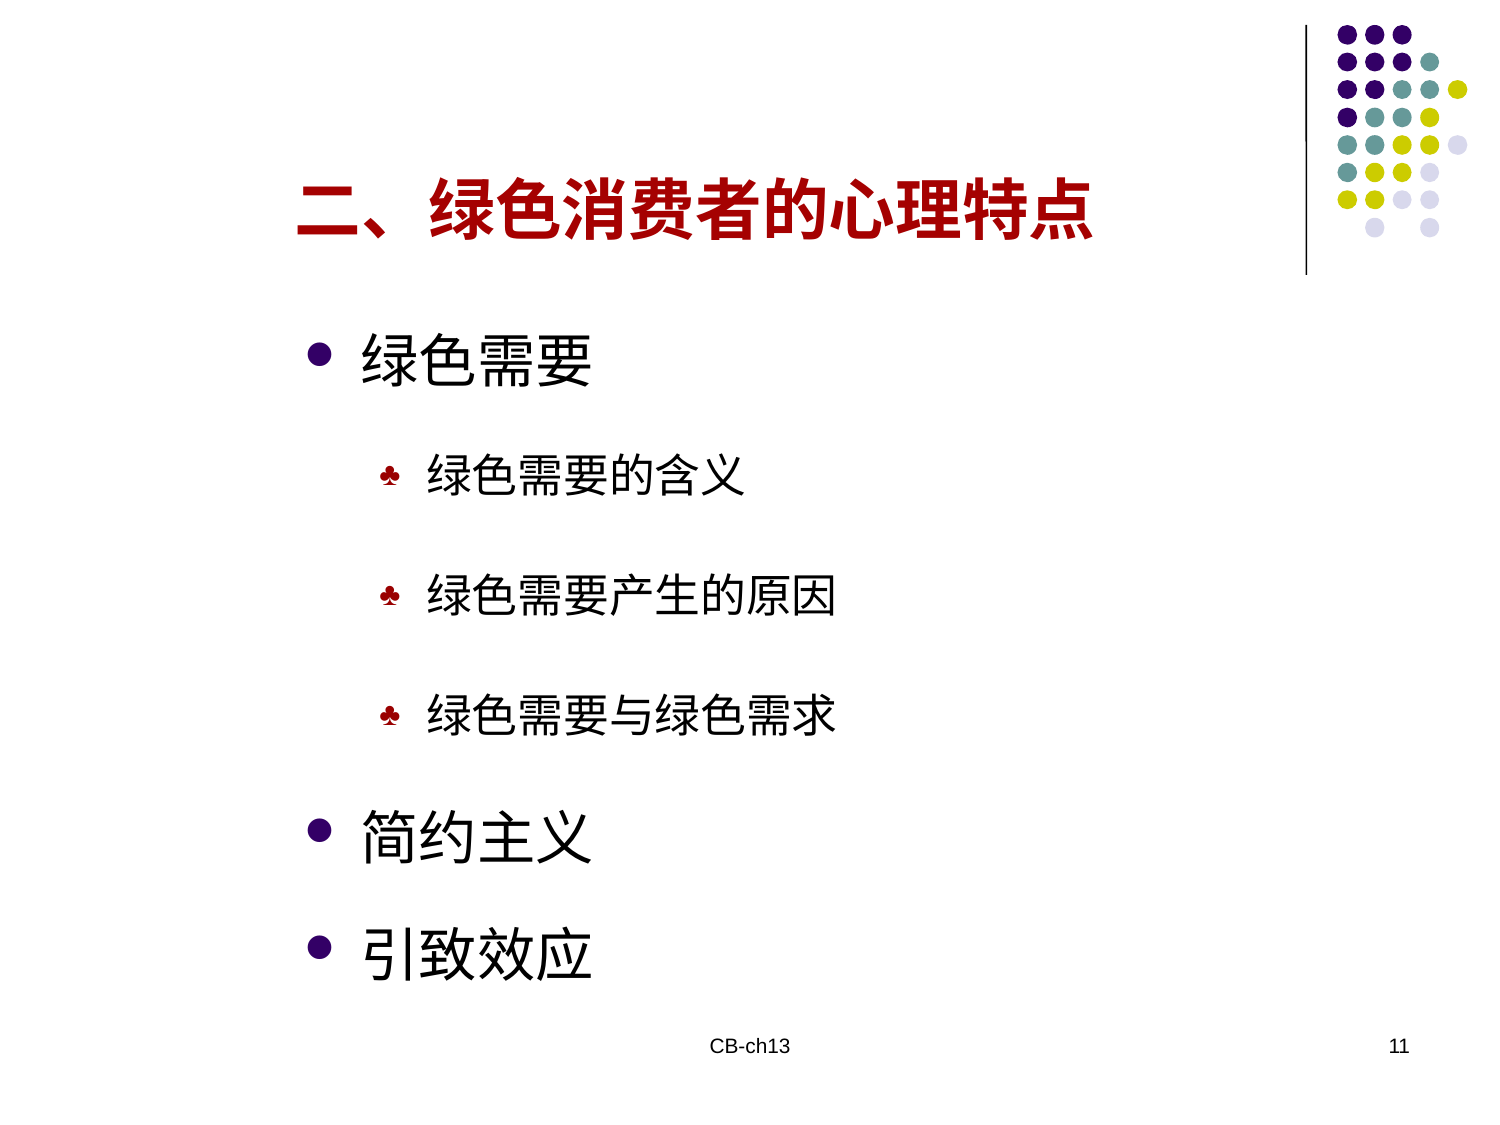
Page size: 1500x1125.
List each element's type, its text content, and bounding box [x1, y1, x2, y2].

slide_number 11 [1074, 1024, 1426, 1101]
footer CB-ch13 [512, 1024, 988, 1101]
title 二、绿色消费者的心理特点 [76, 101, 1315, 315]
list 绿色需要 绿色需要的含义 绿色需要产生的原因 绿色需要与绿色需求 简约主义 引致效应 [289, 281, 1426, 1006]
